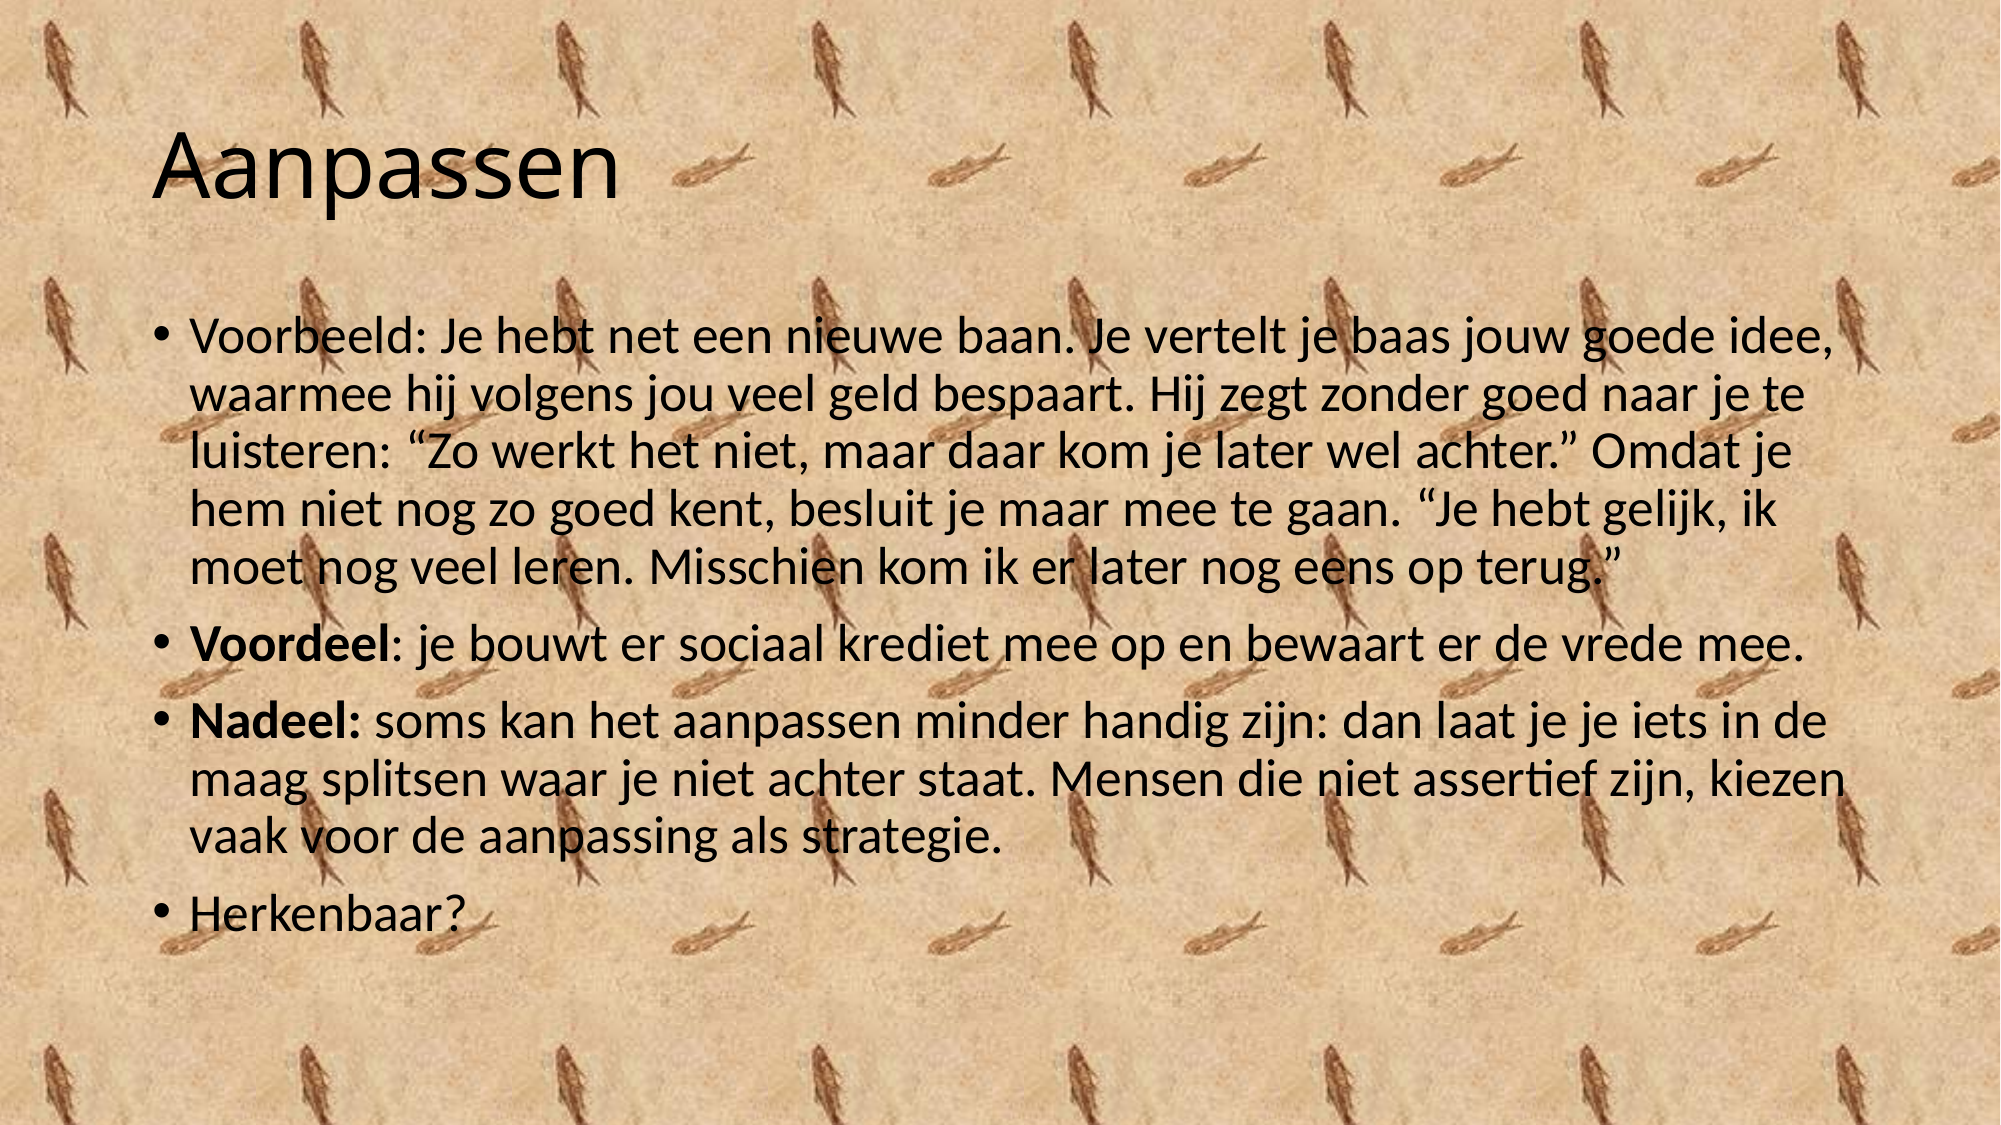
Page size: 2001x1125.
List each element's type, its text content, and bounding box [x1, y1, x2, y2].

picture [0, 0, 2001, 1125]
title Aanpassen [137, 59, 1863, 278]
list Voorbeeld: Je hebt net een nieuwe baan. Je vertelt je baas jouw goede idee, waarmee hij volgens jou veel geld bespaart. Hij zegt zonder goed naar je te luisteren: “Zo werkt het niet, maar daar kom je later wel achter.” Omdat je hem niet nog zo goed kent, besluit je maar mee te gaan. “Je hebt gelijk, ik moet nog veel leren. Misschien kom ik er later nog eens op terug.” Voordeel: je bouwt er sociaal krediet mee op en bewaart er de vrede mee. Nadeel: soms kan het aanpassen minder handig zijn: dan laat je je iets in de maag splitsen waar je niet achter staat. Mensen die niet assertief zijn, kiezen vaak voor de aanpassing als strategie. Herkenbaar? [137, 299, 1863, 1014]
